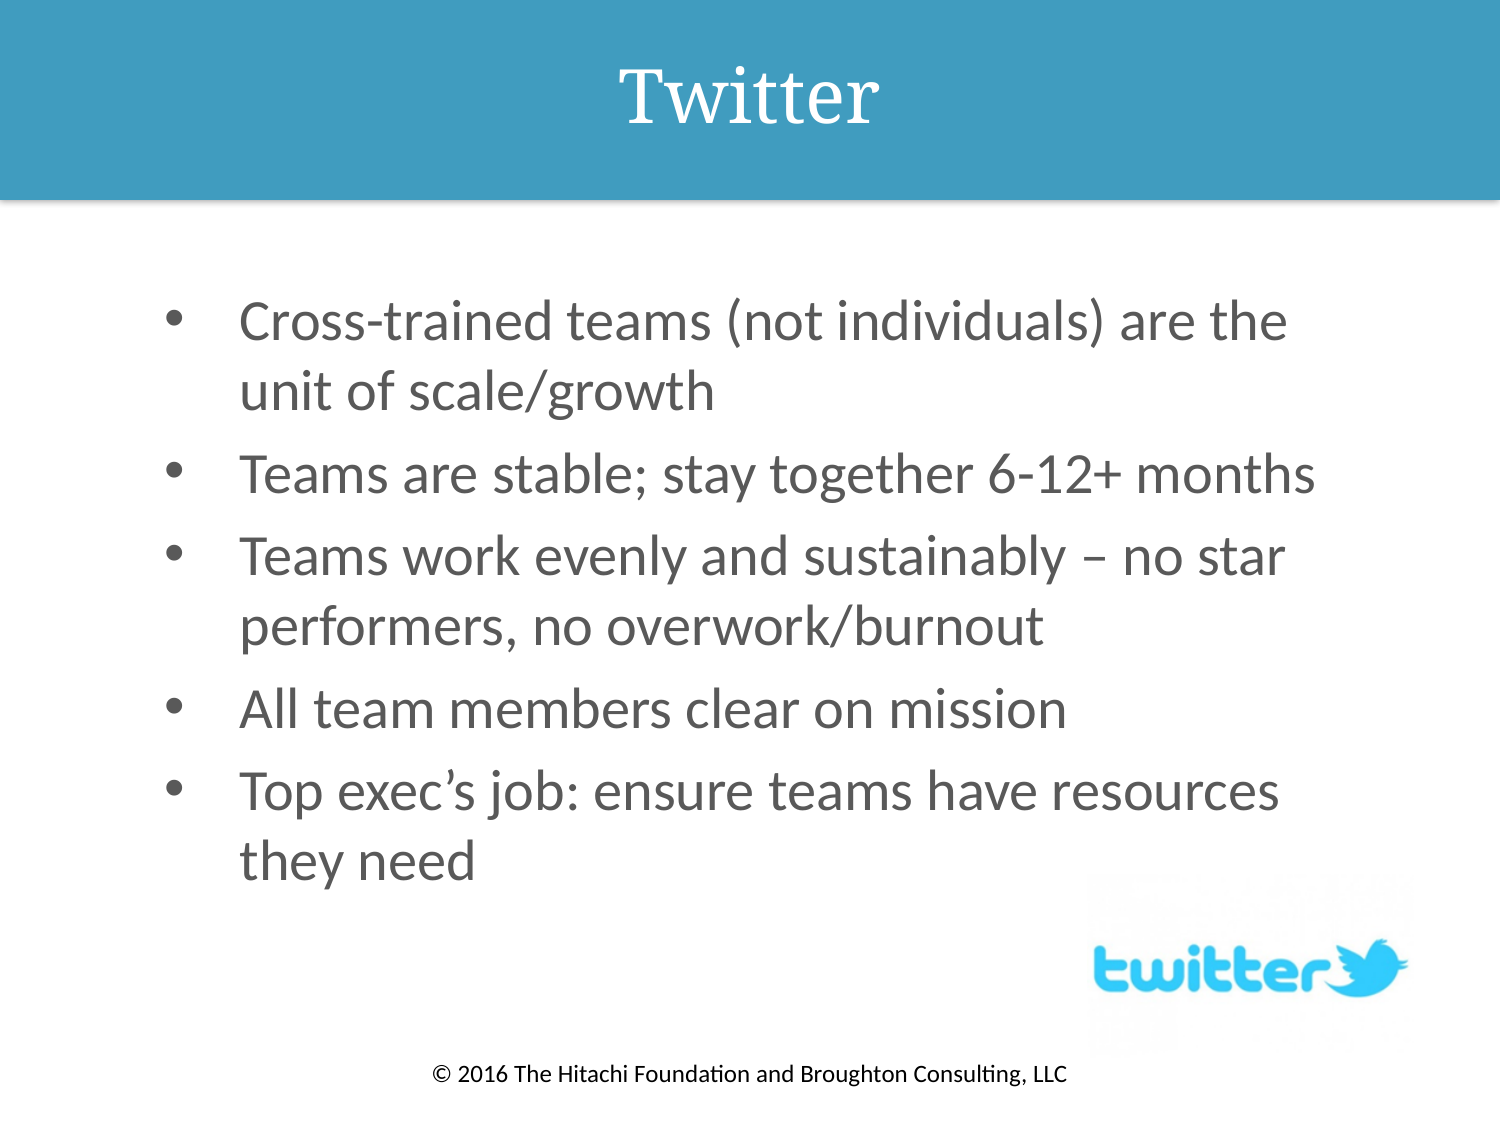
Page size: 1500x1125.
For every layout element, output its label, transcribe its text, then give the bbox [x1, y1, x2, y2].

title Twitter [112, 24, 1388, 163]
picture [1087, 874, 1414, 1058]
text_box Cross-trained teams (not individuals) are the unit of scale/growth Teams are stable; stay together 6-12+ months Teams work evenly and sustainably – no star performers, no overwork/burnout All team members clear on mission Top exec’s job: ensure teams have resources they need [0, 274, 1363, 973]
